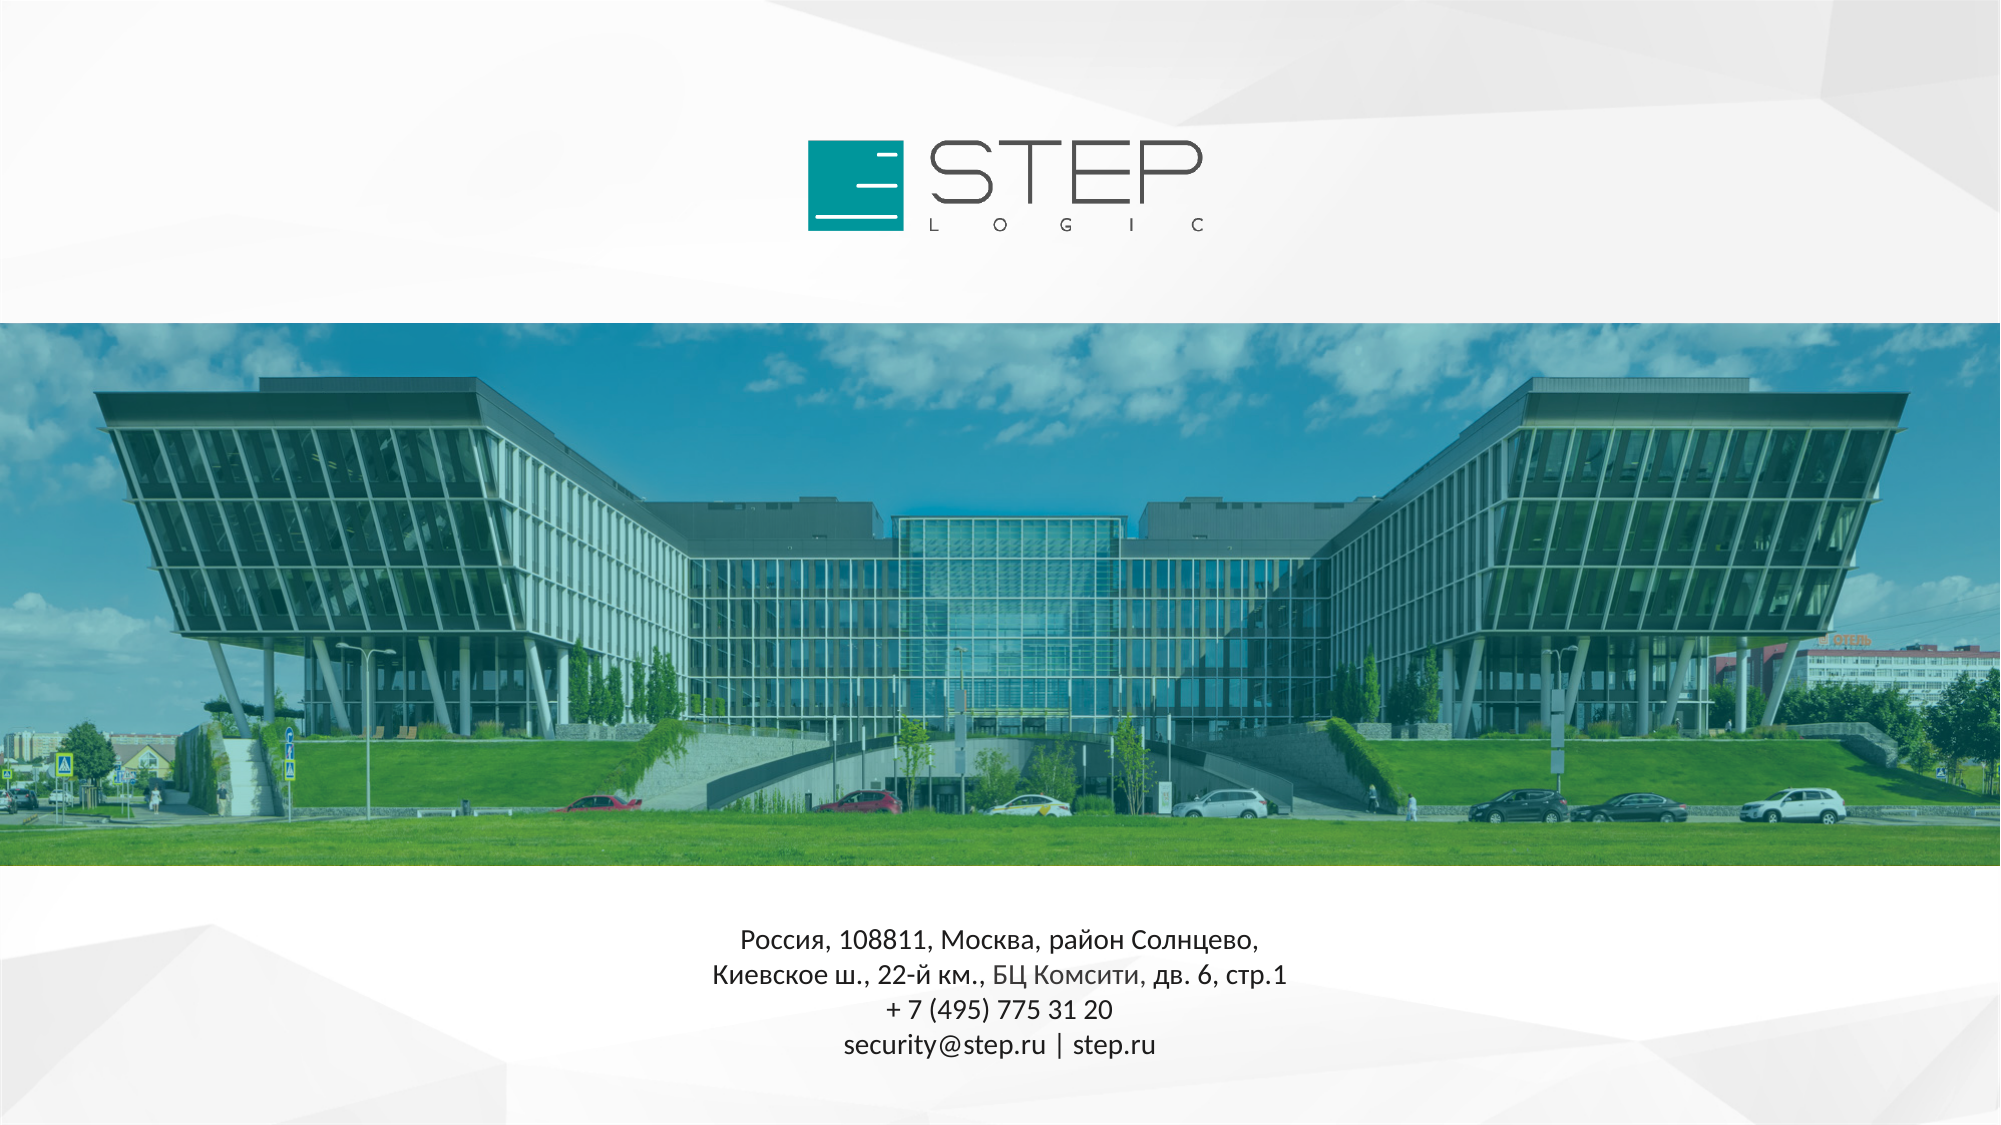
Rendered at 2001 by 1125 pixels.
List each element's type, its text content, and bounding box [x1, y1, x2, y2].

picture [0, 0, 2000, 322]
text_box Россия, 108811, Москва, район Солнцево, Киевское ш., 22-й км., БЦ Комсити, дв. 6, стр.1 + 7 (495) 775 31 20 security@step.ru | step.ru [653, 913, 1346, 1068]
picture [0, 323, 2000, 1125]
